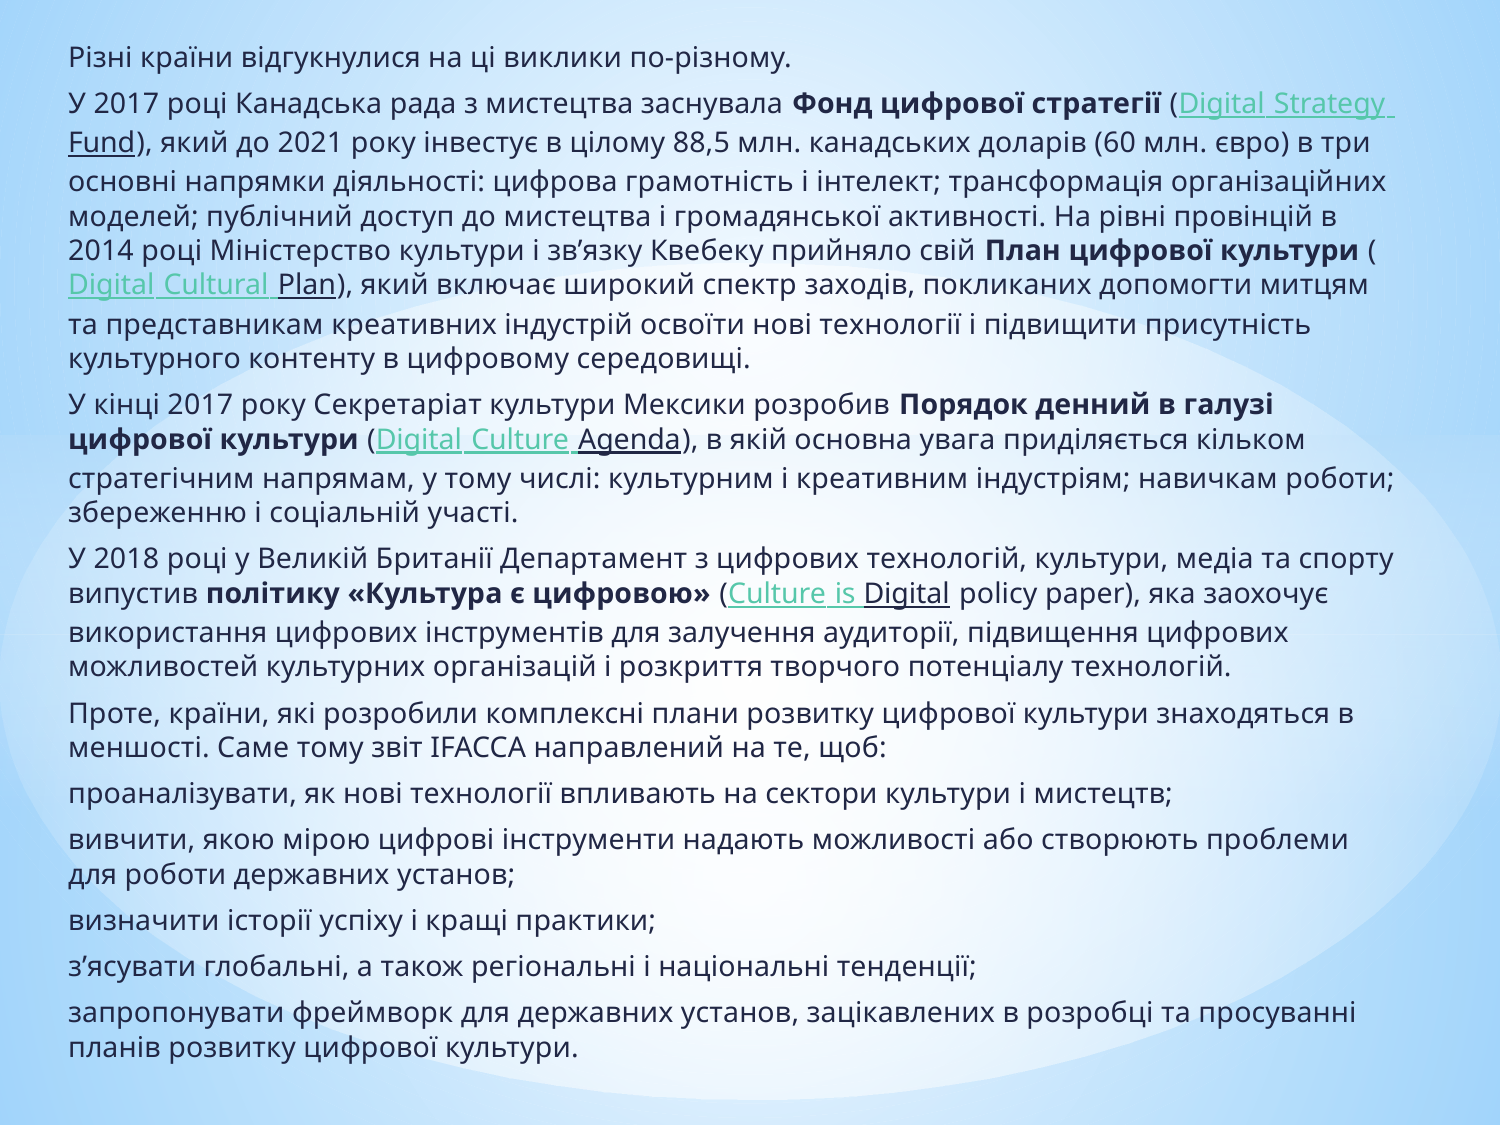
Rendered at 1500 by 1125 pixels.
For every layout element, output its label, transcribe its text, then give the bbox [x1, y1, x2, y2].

subtitle Різні країни відгукнулися на ці виклики по-різному. У 2017 році Канадська рада з мистецтва заснувала Фонд цифрової стратегії (Digital Strategy Fund), який до 2021 року інвестує в цілому 88,5 млн. канадських доларів (60 млн. євро) в три основні напрямки діяльності: цифрова грамотність і інтелект; трансформація організаційних моделей; публічний доступ до мистецтва і громадянської активності. На рівні провінцій в 2014 році Міністерство культури і зв’язку Квебеку прийняло свій План цифрової культури (Digital Cultural Plan), який включає широкий спектр заходів, покликаних допомогти митцям та представникам креативних індустрій освоїти нові технології і підвищити присутність культурного контенту в цифровому середовищі. У кінці 2017 року Секретаріат культури Мексики розробив Порядок денний в галузі цифрової культури (Digital Culture Agenda), в якій основна увага приділяється кільком стратегічним напрямам, у тому числі: культурним і креативним індустріям; навичкам роботи; збереженню і соціальній участі. У 2018 році у Великій Британії Департамент з цифрових технологій, культури, медіа та спорту випустив політику «Культура є цифровою» (Culture is Digital policy paper), яка заохочує використання цифрових інструментів для залучення аудиторії, підвищення цифрових можливостей культурних організацій і розкриття творчого потенціалу технологій. Проте, країни, які розробили комплексні плани розвитку цифрової культури знаходяться в меншості. Саме тому звіт IFACCA направлений на те, щоб: проаналізувати, як нові технології впливають на сектори культури і мистецтв; вивчити, якою мірою цифрові інструменти надають можливості або створюють проблеми для роботи державних установ; визначити історії успіху і кращі практики; з’ясувати глобальні, а також регіональні і національні тенденції; запропонувати фреймворк для державних установ, зацікавлених в розробці та просуванні планів розвитку цифрової культури. [53, 30, 1424, 1071]
